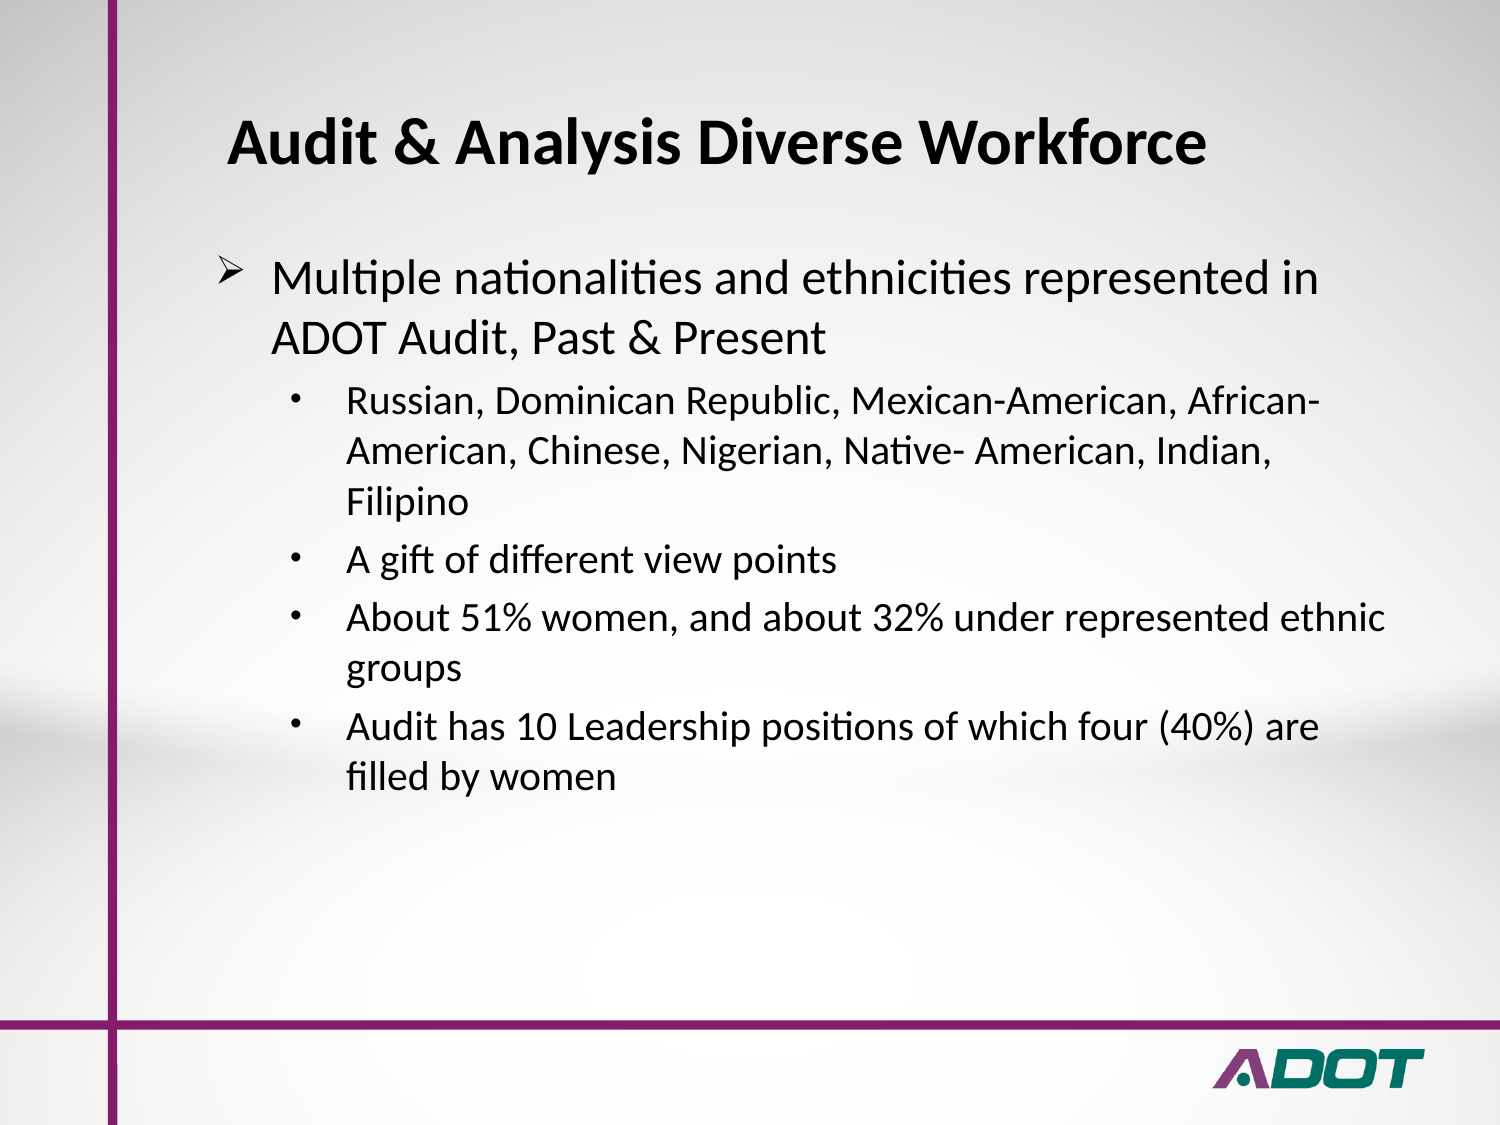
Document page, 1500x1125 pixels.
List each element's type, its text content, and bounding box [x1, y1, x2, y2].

picture [0, 1030, 107, 1125]
picture [118, 0, 1500, 1020]
picture [0, 0, 107, 1020]
picture [118, 1030, 1500, 1125]
list Multiple nationalities and ethnicities represented in ADOT Audit, Past & Present Russian, Dominican Republic, Mexican-American, African-American, Chinese, Nigerian, Native- American, Indian, Filipino A gift of different view points About 51% women, and about 32% under represented ethnic groups Audit has 10 Leadership positions of which four (40%) are filled by women [200, 237, 1413, 930]
title Audit & Analysis Diverse Workforce [212, 50, 1425, 225]
